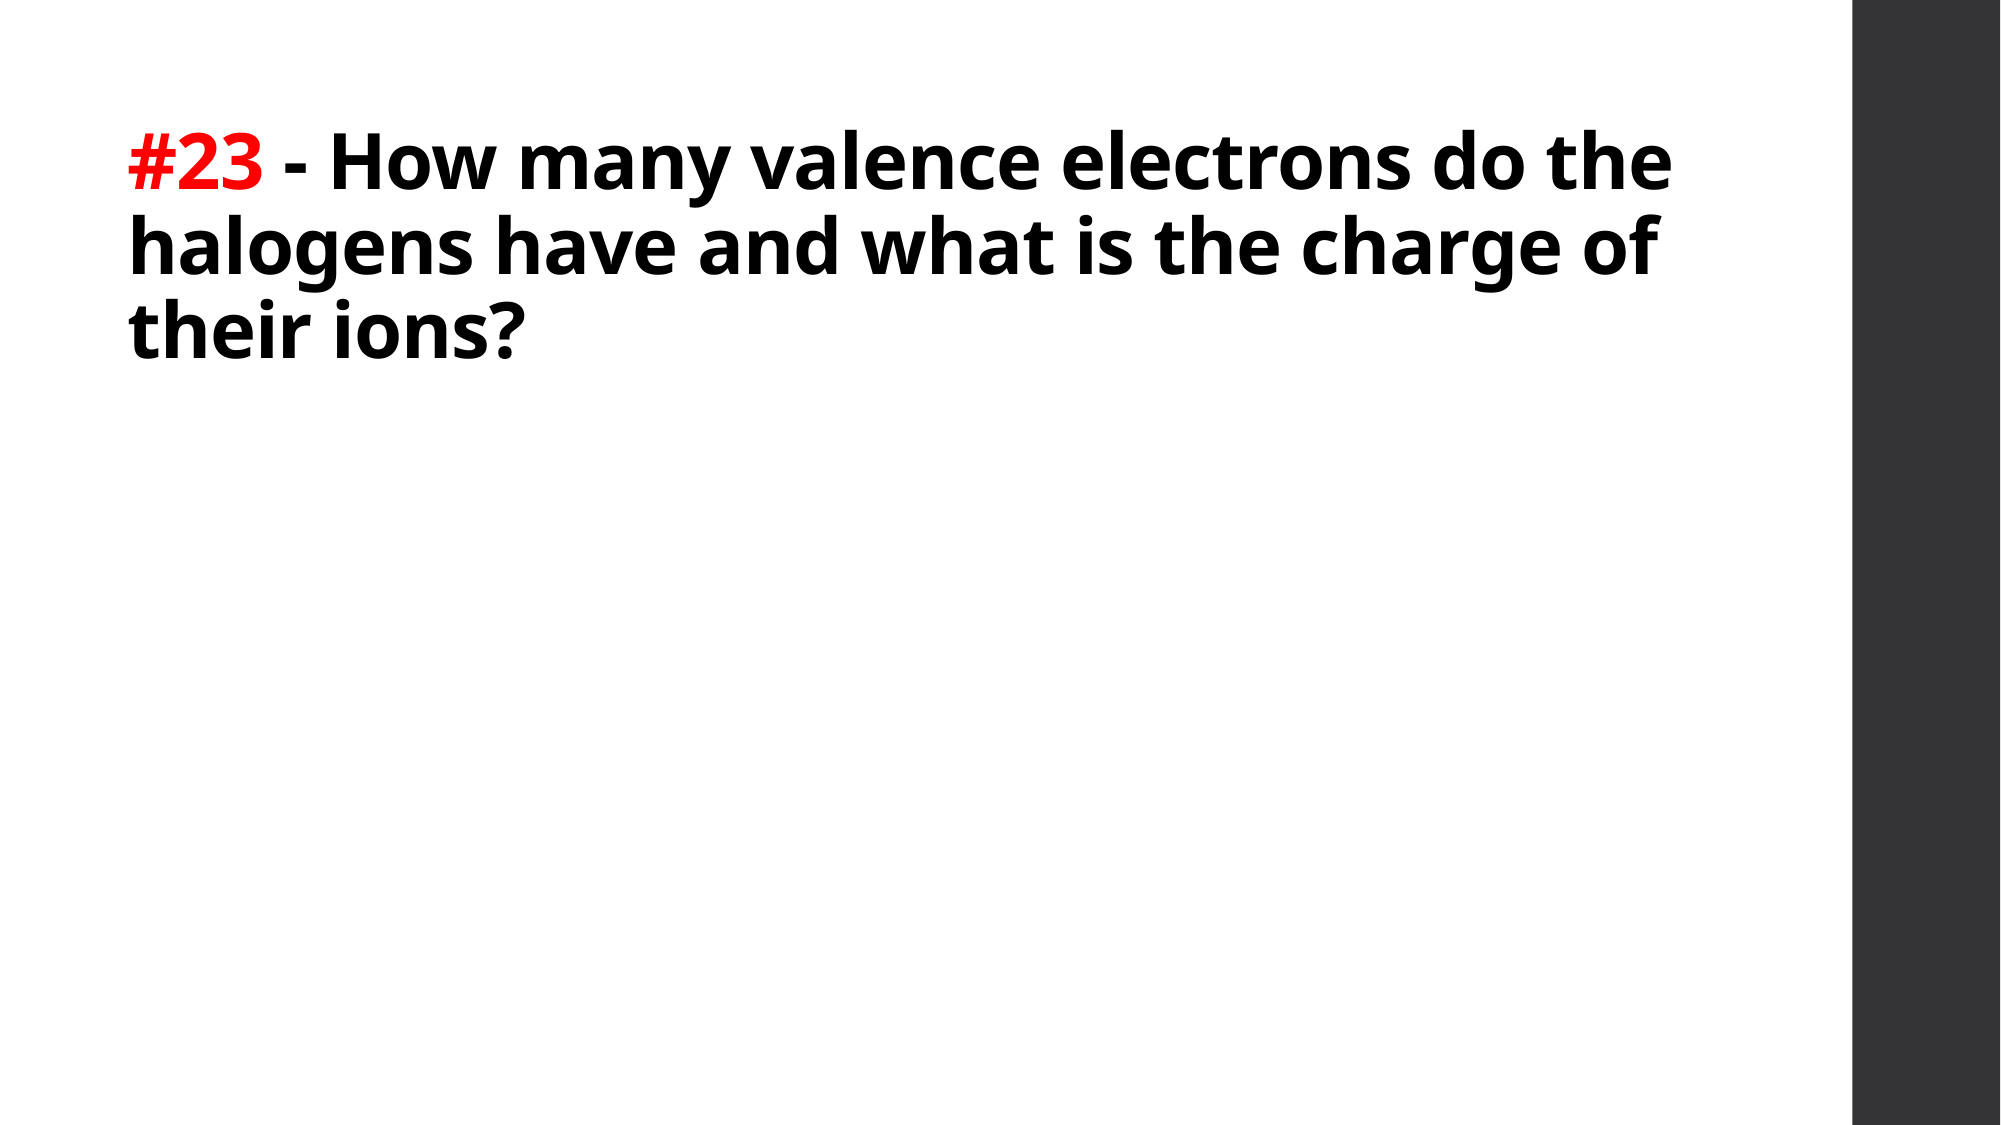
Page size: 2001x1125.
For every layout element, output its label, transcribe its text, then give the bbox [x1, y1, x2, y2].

title #23 - How many valence electrons do the halogens have and what is the charge of their ions? [112, 112, 1818, 477]
